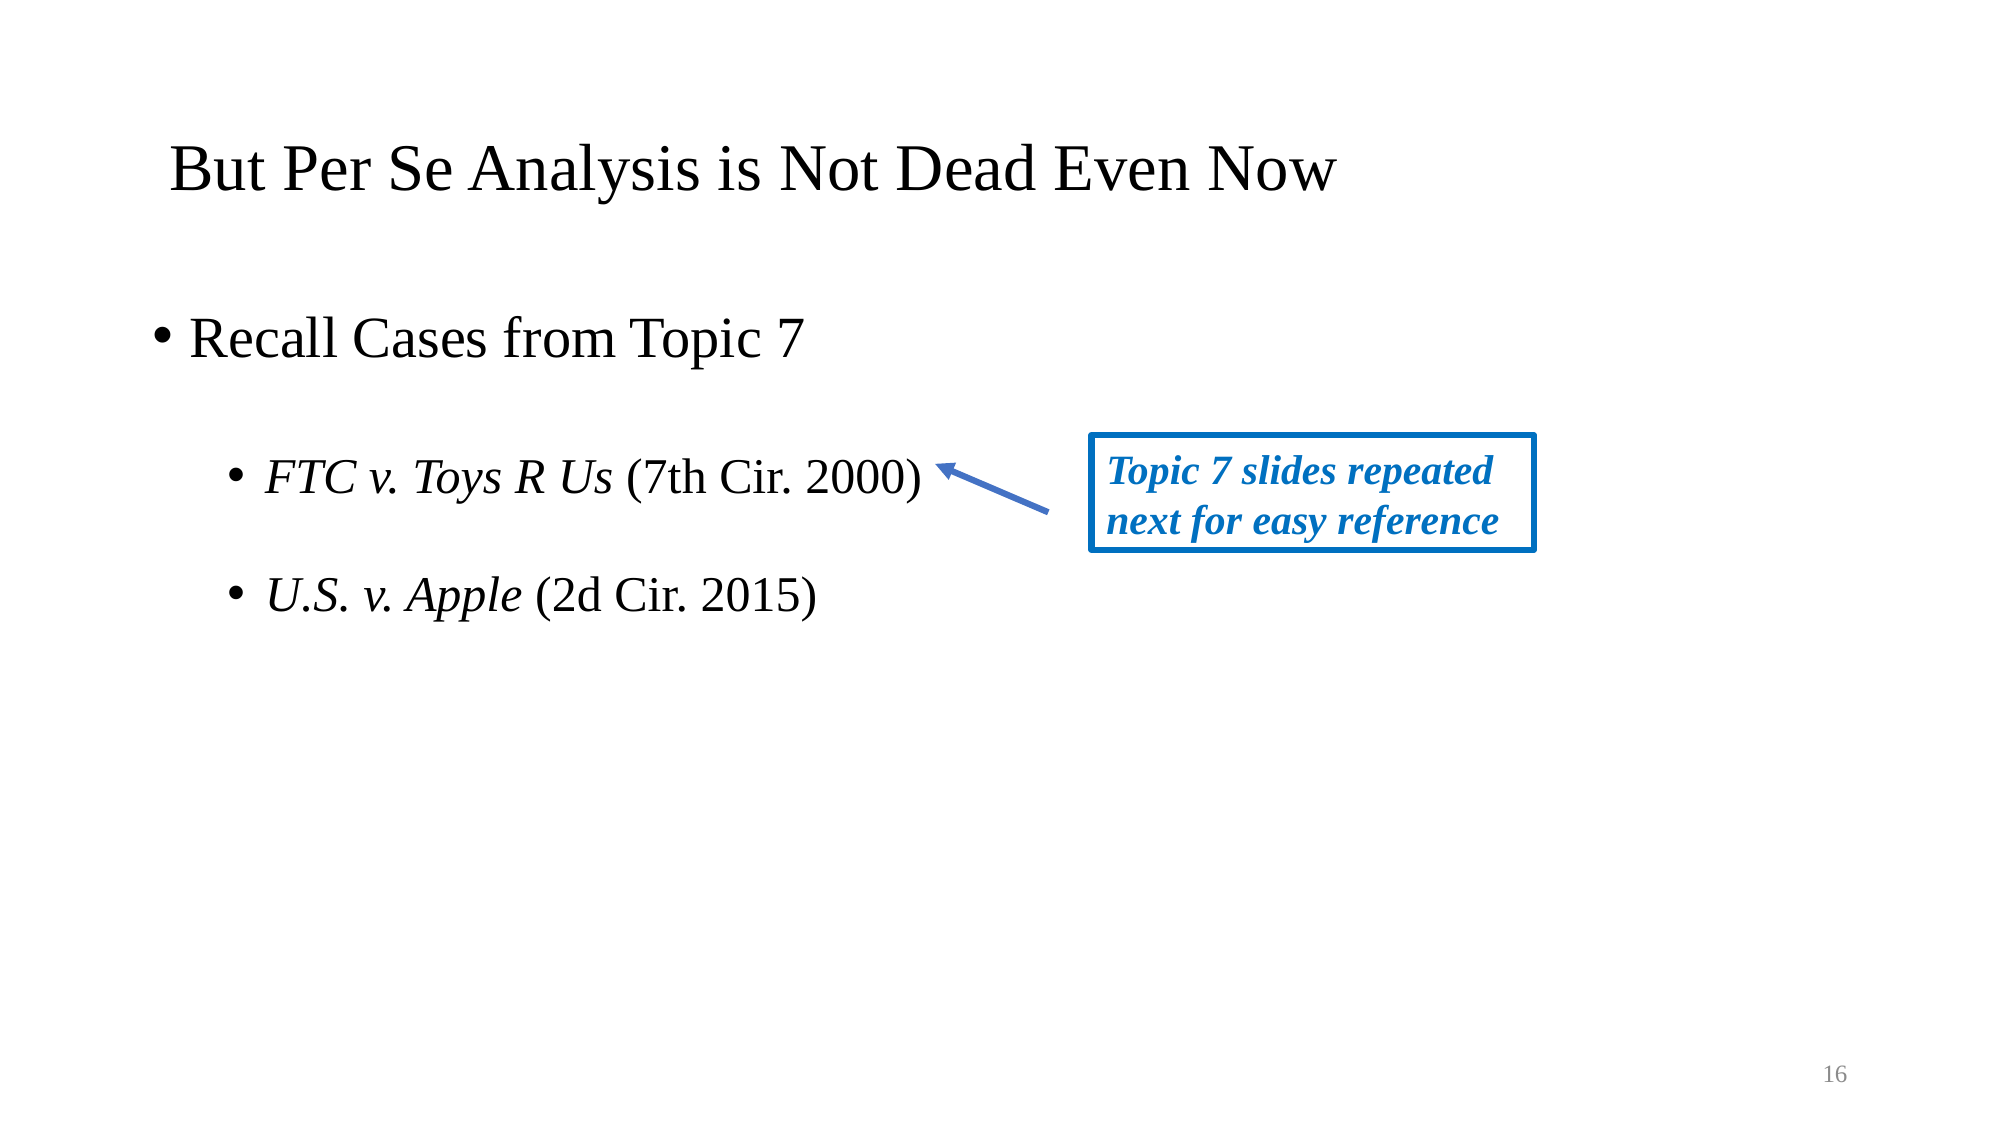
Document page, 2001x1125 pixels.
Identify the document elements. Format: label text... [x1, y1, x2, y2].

list Recall Cases from Topic 7 FTC v. Toys R Us (7th Cir. 2000) U.S. v. Apple (2d Cir. 2015) [137, 299, 1863, 1014]
slide_number 16 [1412, 1042, 1863, 1103]
text_box Topic 7 slides repeated next for easy reference [1091, 435, 1534, 550]
title But Per Se Analysis is Not Dead Even Now [137, 59, 1863, 278]
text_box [935, 463, 1049, 513]
